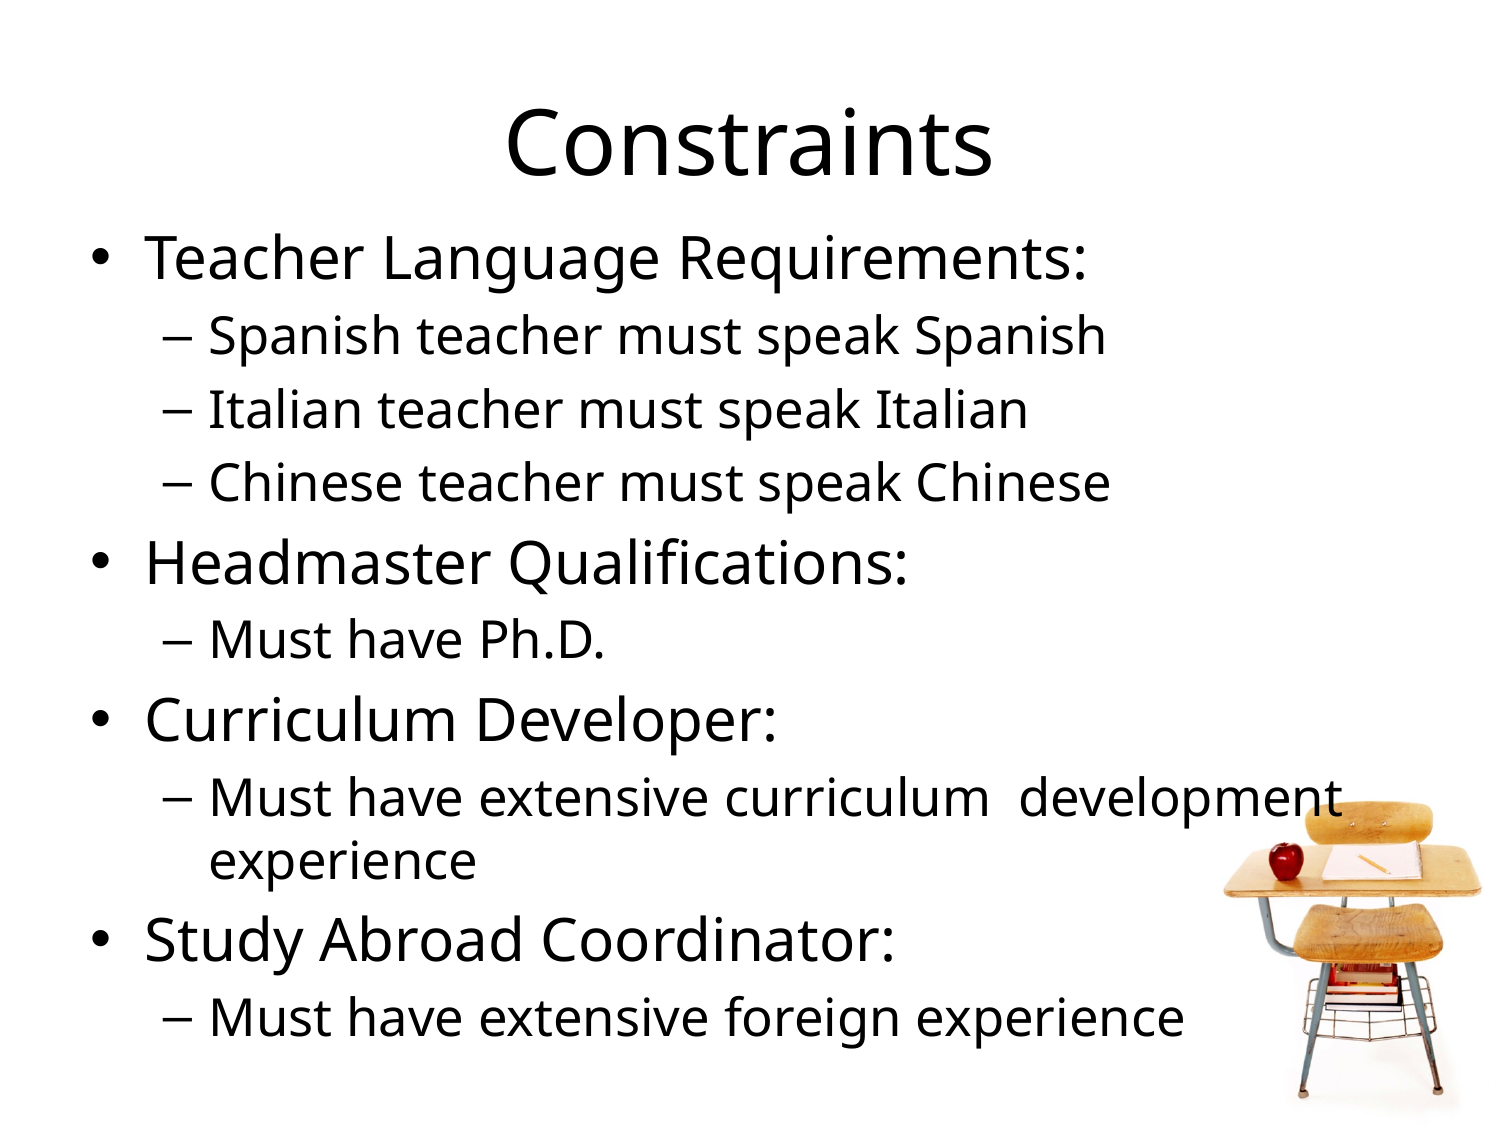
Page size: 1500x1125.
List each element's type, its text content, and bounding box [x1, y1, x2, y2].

picture [1212, 754, 1500, 1125]
title Constraints [75, 45, 1425, 212]
list Teacher Language Requirements: Spanish teacher must speak Spanish Italian teacher must speak Italian Chinese teacher must speak Chinese Headmaster Qualifications: Must have Ph.D. Curriculum Developer: Must have extensive curriculum development experience Study Abroad Coordinator: Must have extensive foreign experience [75, 212, 1438, 1063]
